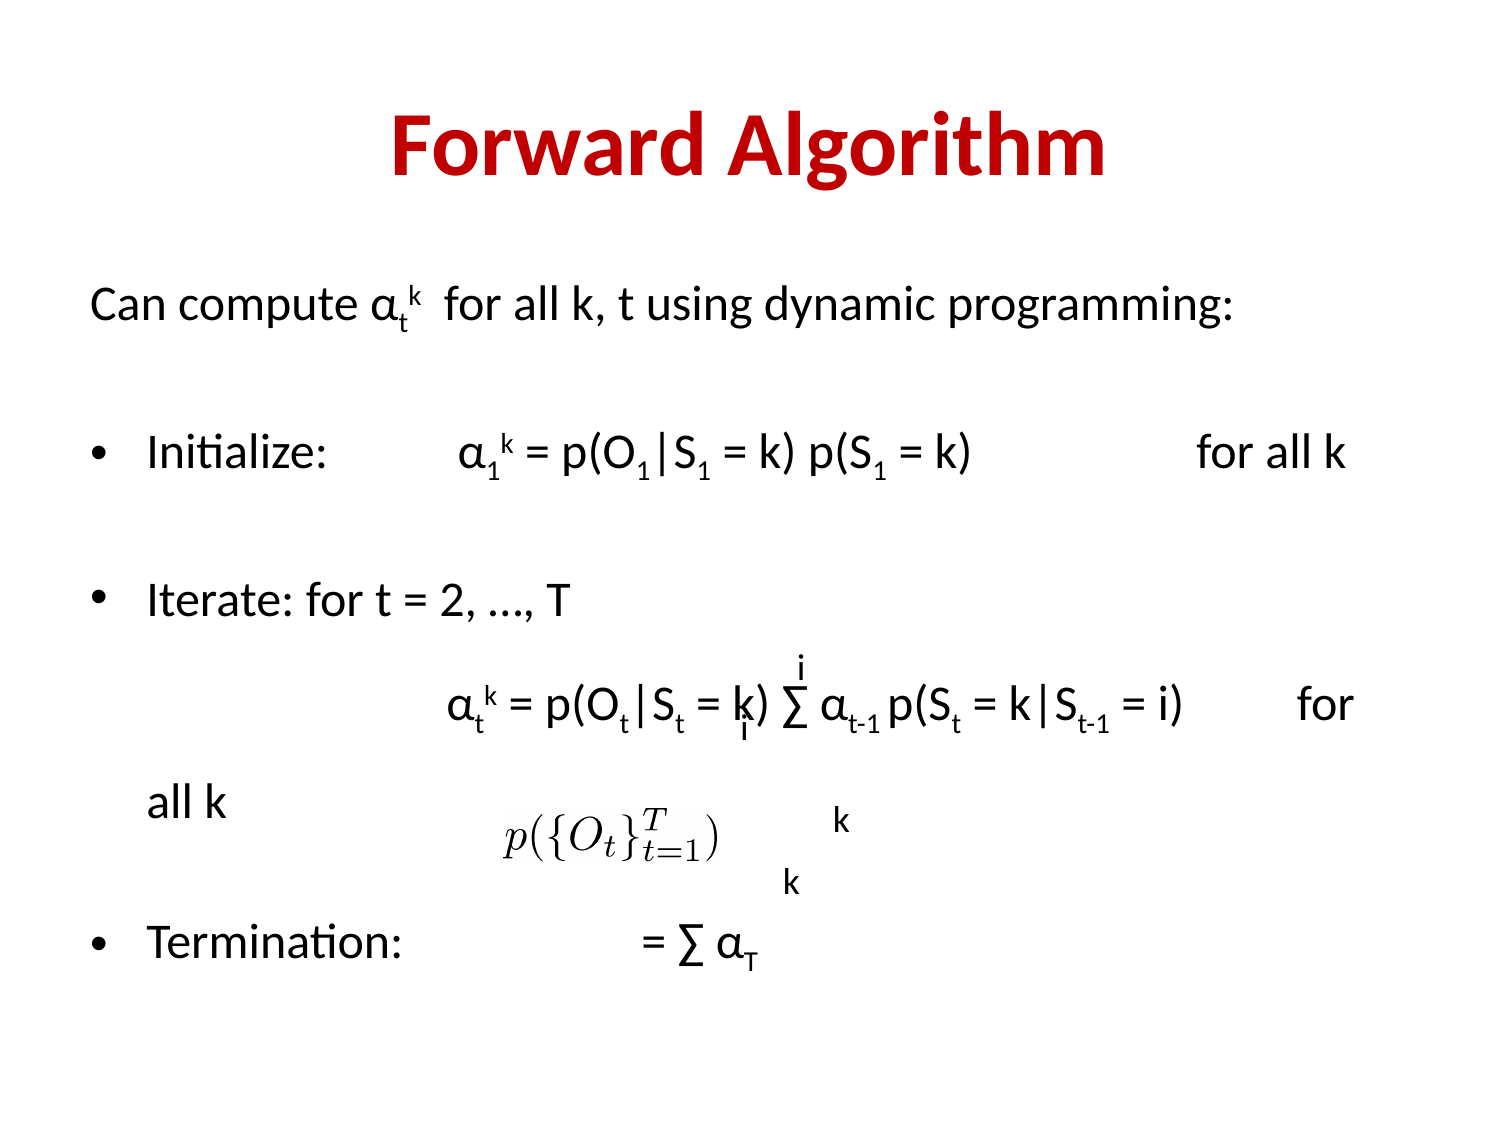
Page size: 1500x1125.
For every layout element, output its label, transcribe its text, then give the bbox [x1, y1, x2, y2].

list Can compute αtk for all k, t using dynamic programming: Initialize: α1k = p(O1|S1 = k) p(S1 = k) for all k Iterate: for t = 2, …, T αtk = p(Ot|St = k) ∑ αt-1 p(St = k|St-1 = i) for all k Termination: = ∑ αT [75, 262, 1425, 1005]
picture [499, 804, 720, 865]
text_box i [725, 695, 764, 756]
text_box k [768, 849, 815, 910]
title Forward Algorithm [75, 45, 1425, 233]
text_box k [818, 787, 865, 848]
text_box i [782, 635, 821, 695]
